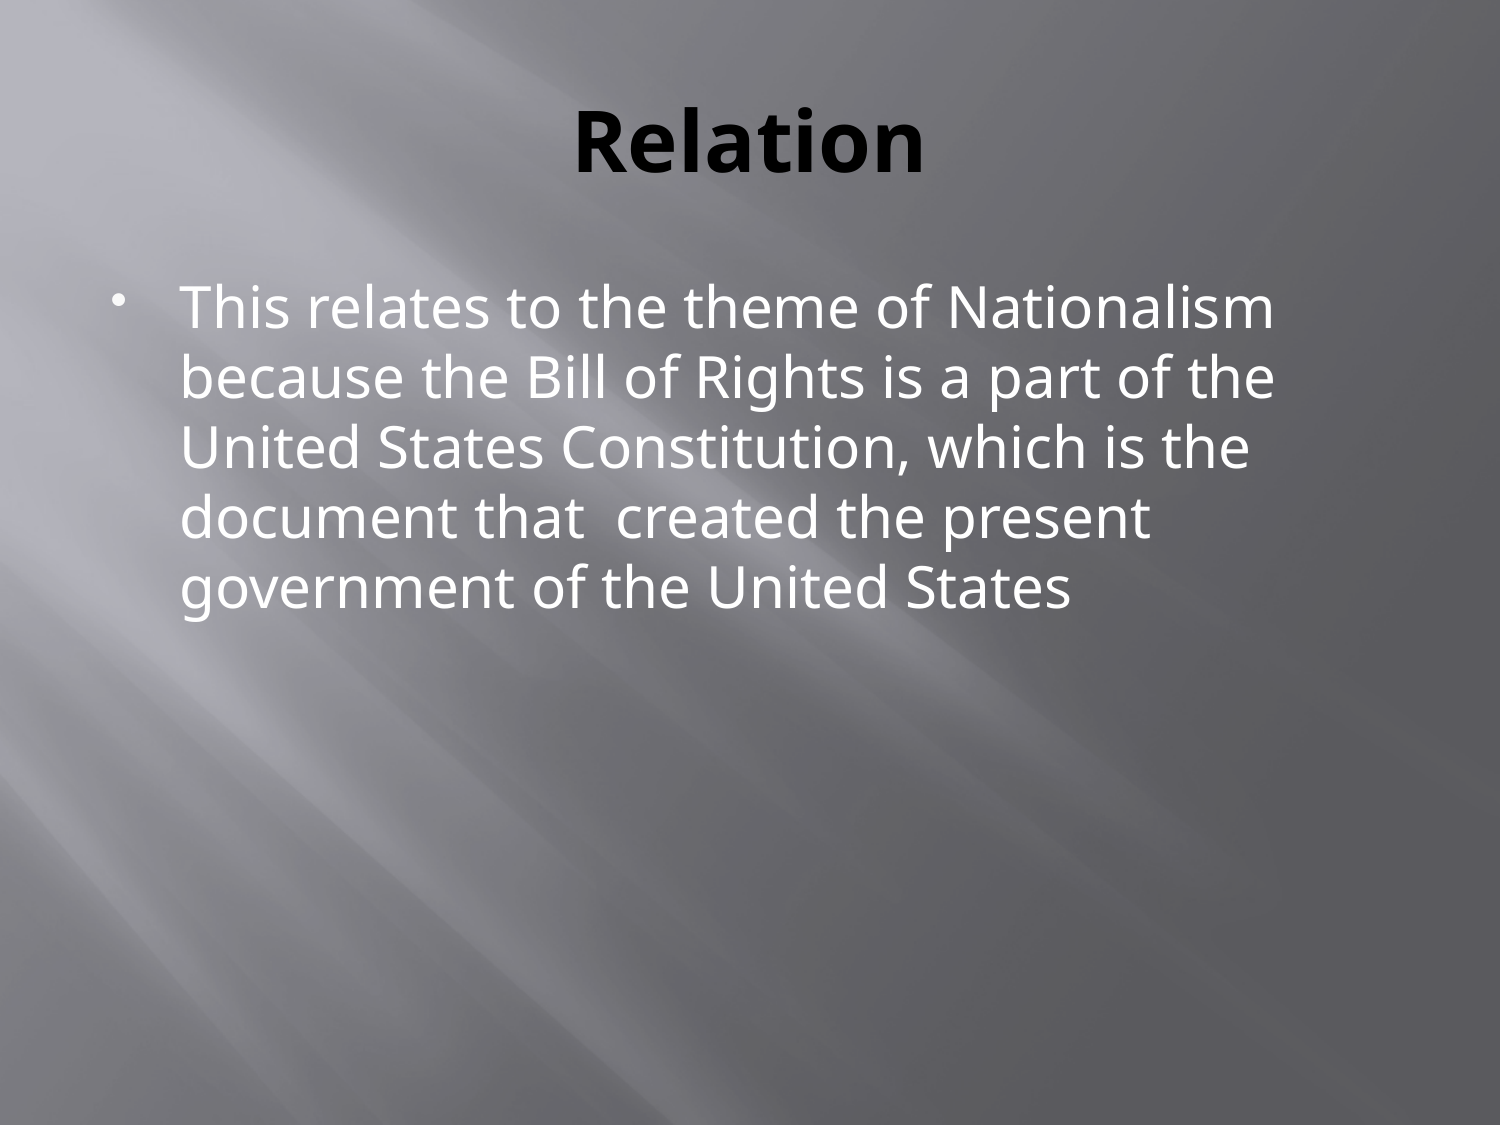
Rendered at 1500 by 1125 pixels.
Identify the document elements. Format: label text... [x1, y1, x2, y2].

list This relates to the theme of Nationalism because the Bill of Rights is a part of the United States Constitution, which is the document that created the present government of the United States [75, 262, 1425, 1035]
title Relation [75, 45, 1425, 233]
